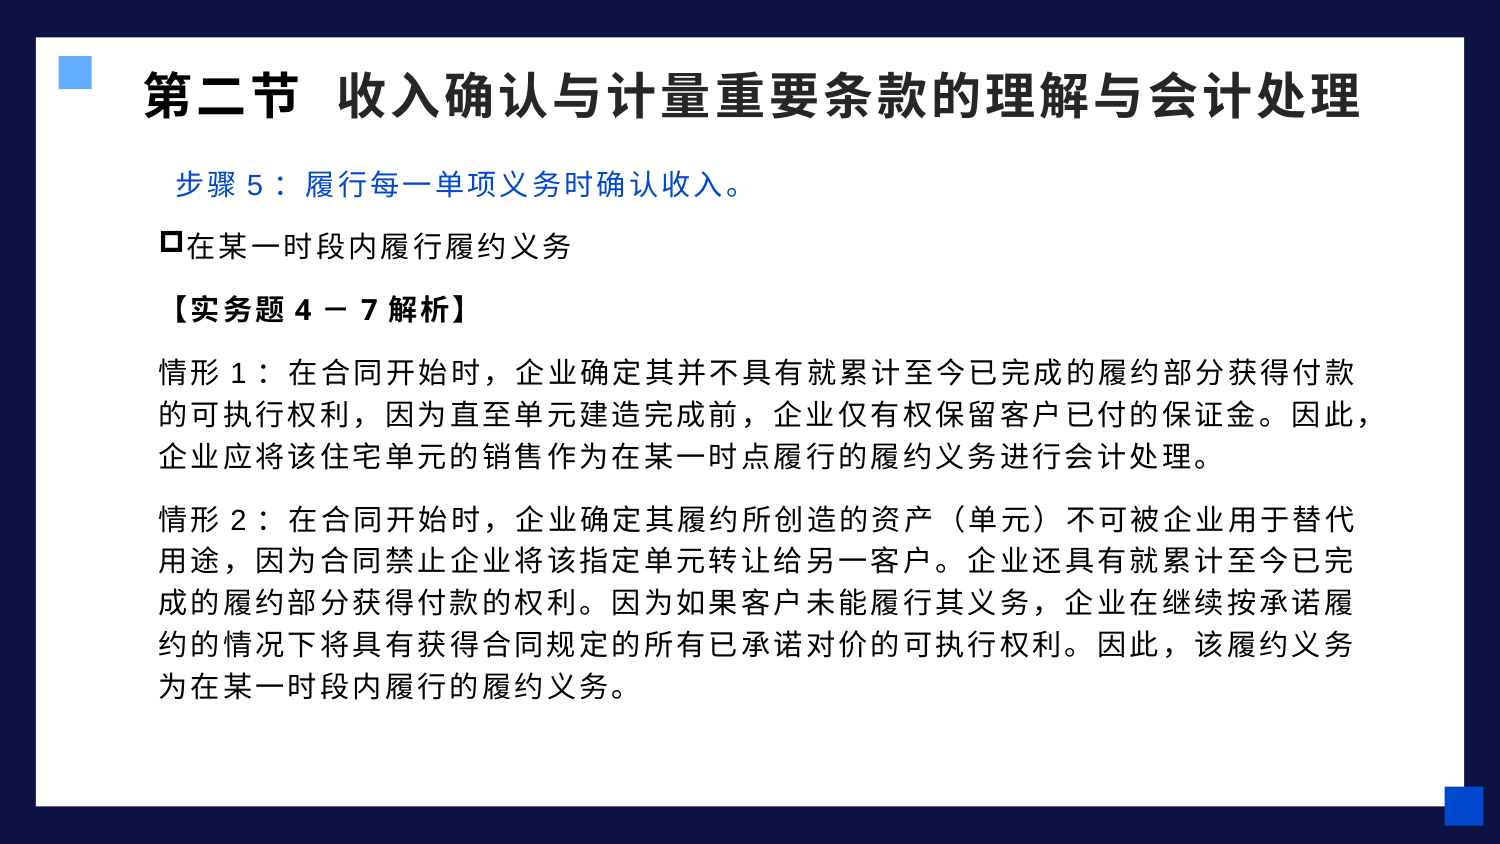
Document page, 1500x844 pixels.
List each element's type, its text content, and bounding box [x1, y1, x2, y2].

text_box 第二节 收入确认与计量重要条款的理解与会计处理 [99, 43, 1400, 133]
list 步骤5：履行每一单项义务时确认收入。 在某一时段内履行履约义务 【实务题4－7解析】 情形1：在合同开始时，企业确定其并不具有就累计至今已完成的履约部分获得付款的可执行权利，因为直至单元建造完成前，企业仅有权保留客户已付的保证金。因此，企业应将该住宅单元的销售作为在某一时点履行的履约义务进行会计处理。 情形2：在合同开始时，企业确定其履约所创造的资产（单元）不可被企业用于替代用途，因为合同禁止企业将该指定单元转让给另一客户。企业还具有就累计至今已完成的履约部分获得付款的权利。因为如果客户未能履行其义务，企业在继续按承诺履约的情况下将具有获得合同规定的所有已承诺对价的可执行权利。因此，该履约义务为在某一时段内履行的履约义务。 [141, 158, 1389, 584]
